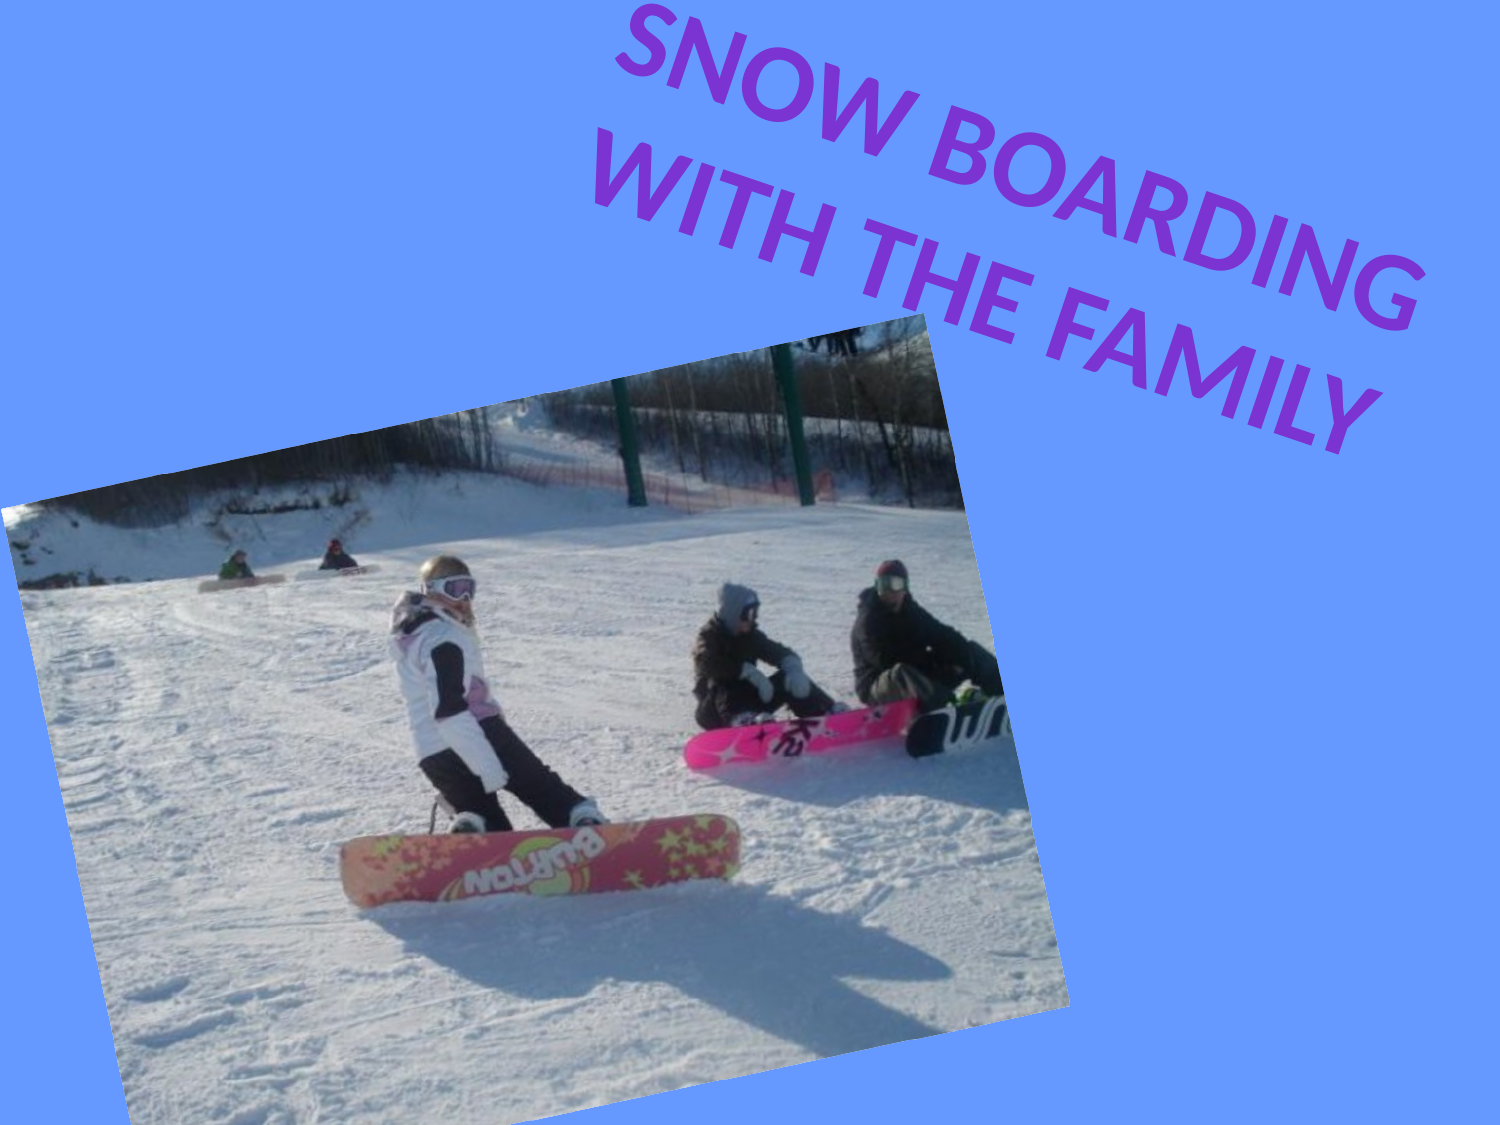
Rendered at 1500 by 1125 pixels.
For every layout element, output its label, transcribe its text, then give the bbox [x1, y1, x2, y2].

picture [2, 327, 1069, 1125]
text_box Snow boarding with the family [438, 0, 1500, 535]
